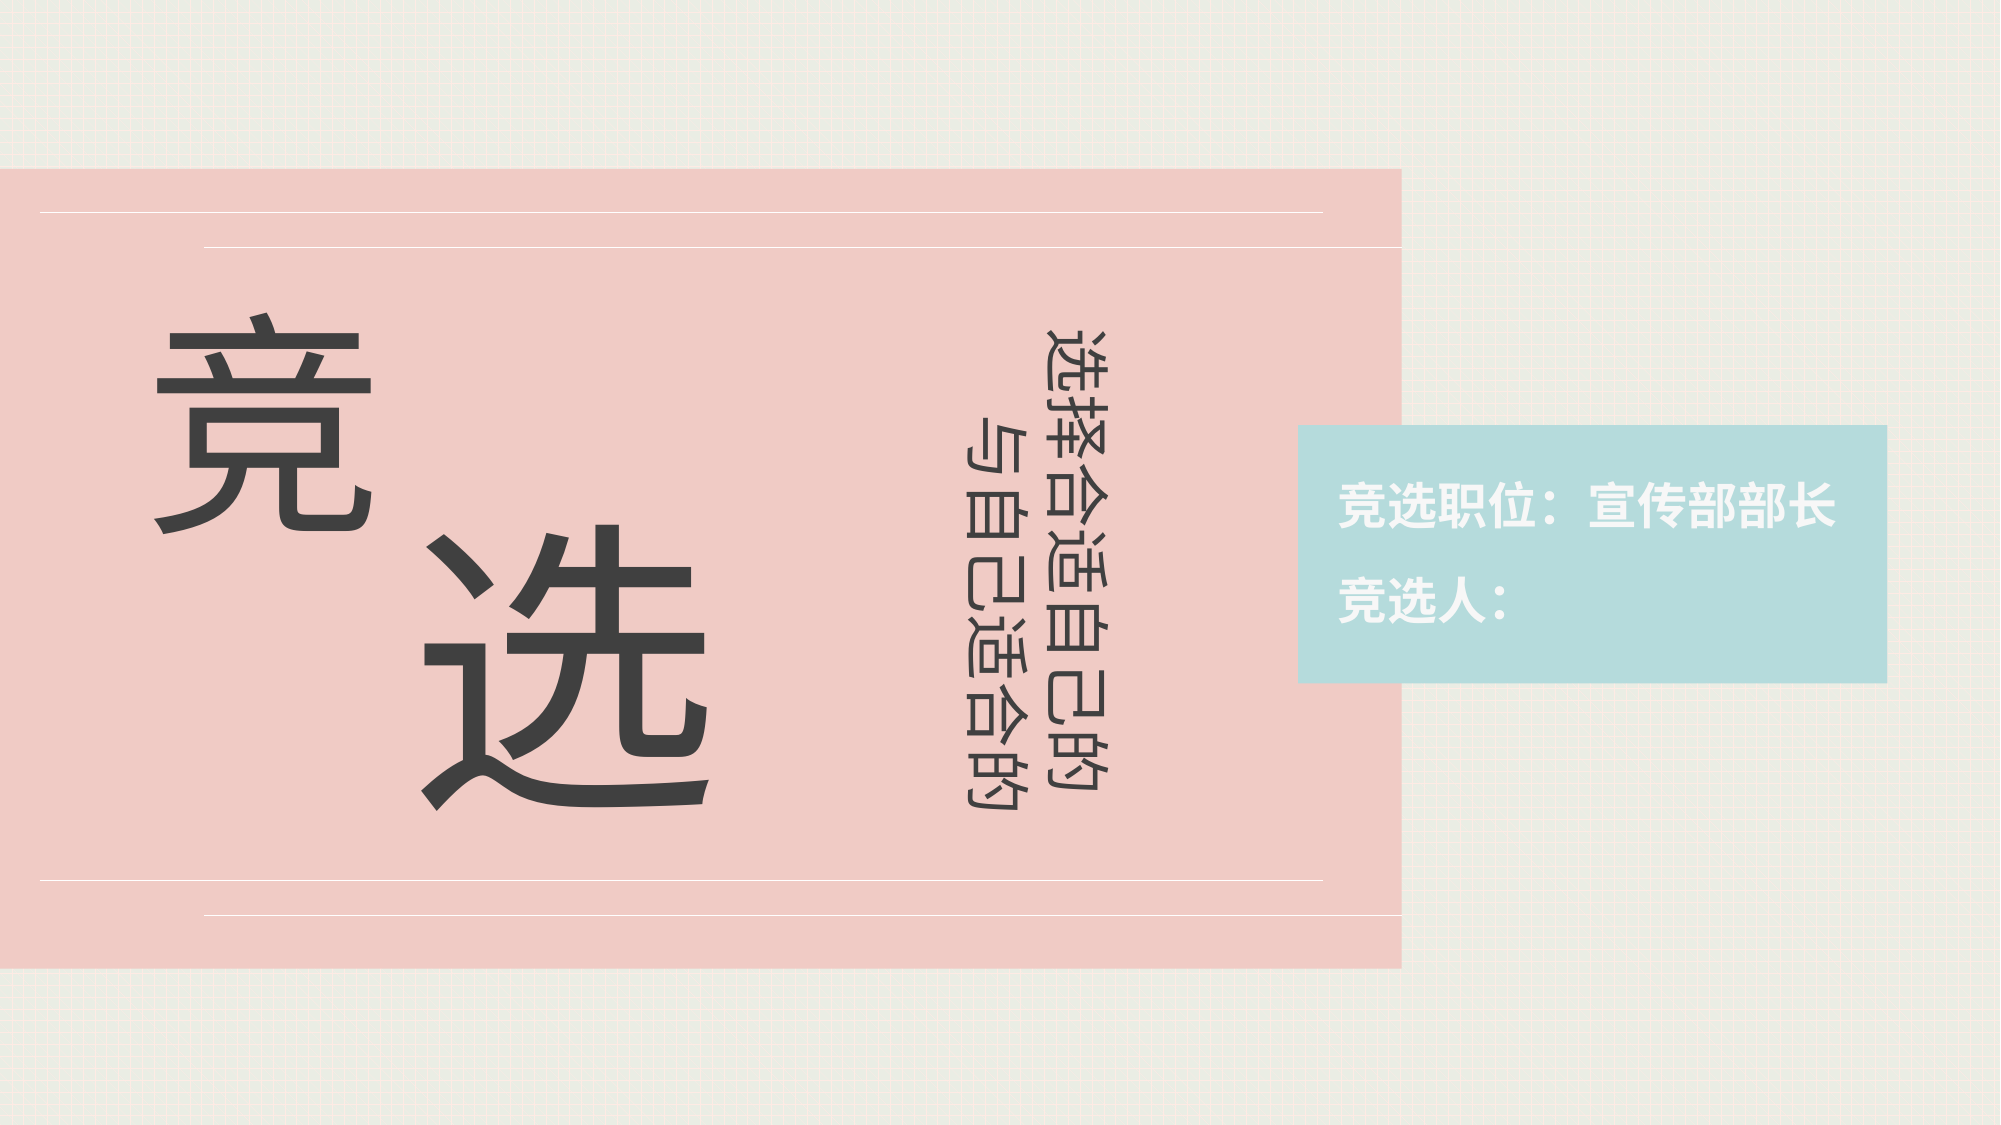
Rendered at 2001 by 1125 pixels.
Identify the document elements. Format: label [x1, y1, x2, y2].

text_box [0, 168, 1403, 970]
text_box [1297, 424, 1888, 684]
text_box [129, 268, 1127, 879]
text_box [129, 881, 1127, 929]
text_box [1322, 467, 1872, 639]
